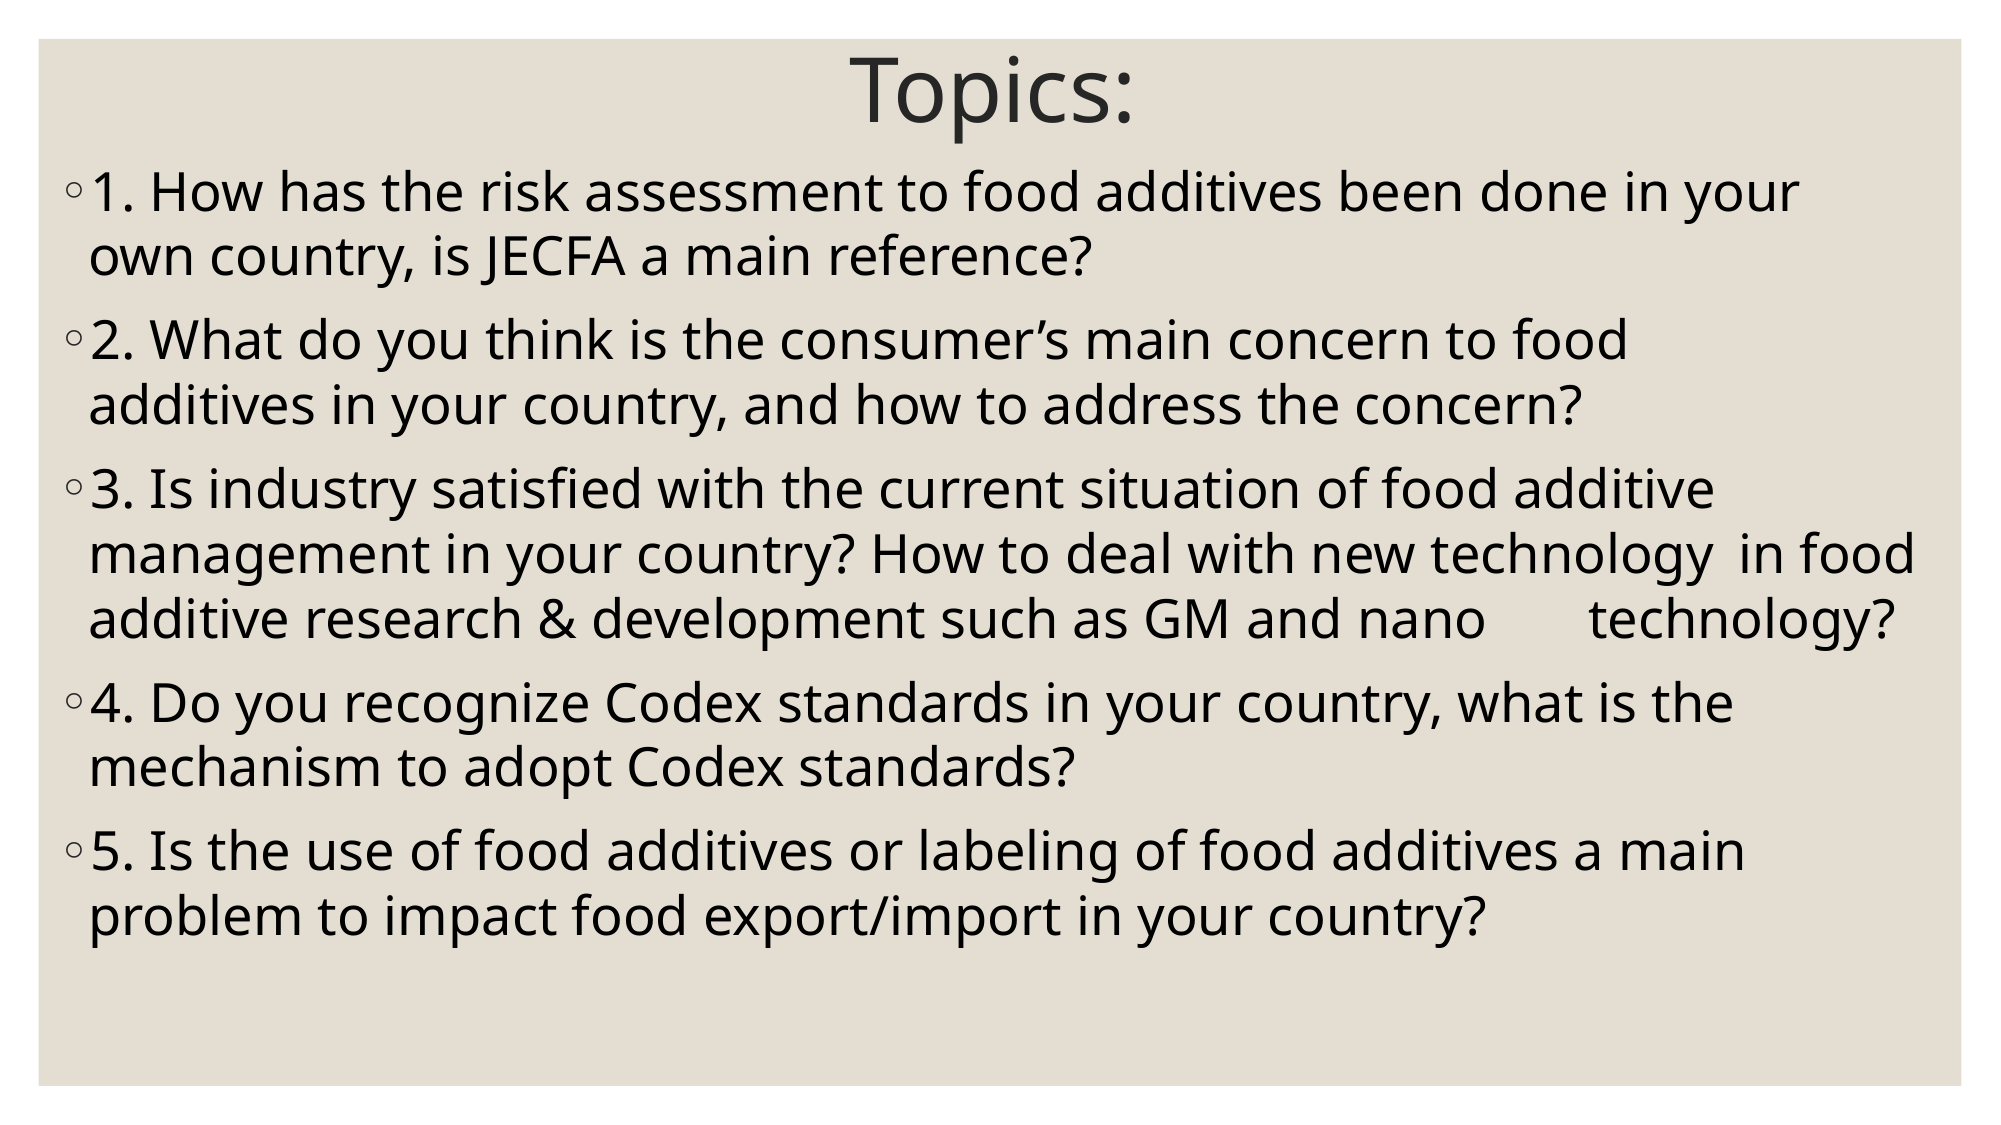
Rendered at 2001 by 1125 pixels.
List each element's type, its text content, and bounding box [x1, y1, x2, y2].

title Topics: [167, 36, 1818, 149]
list 1. How has the risk assessment to food additives been done in your own country, is JECFA a main reference? 2. What do you think is the consumer’s main concern to food additives in your country, and how to address the concern? 3. Is industry satisfied with the current situation of food additive management in your country? How to deal with new technology in food additive research & development such as GM and nano technology? 4. Do you recognize Codex standards in your country, what is the mechanism to adopt Codex standards? 5. Is the use of food additives or labeling of food additives a main problem to impact food export/import in your country? [43, 149, 1943, 795]
